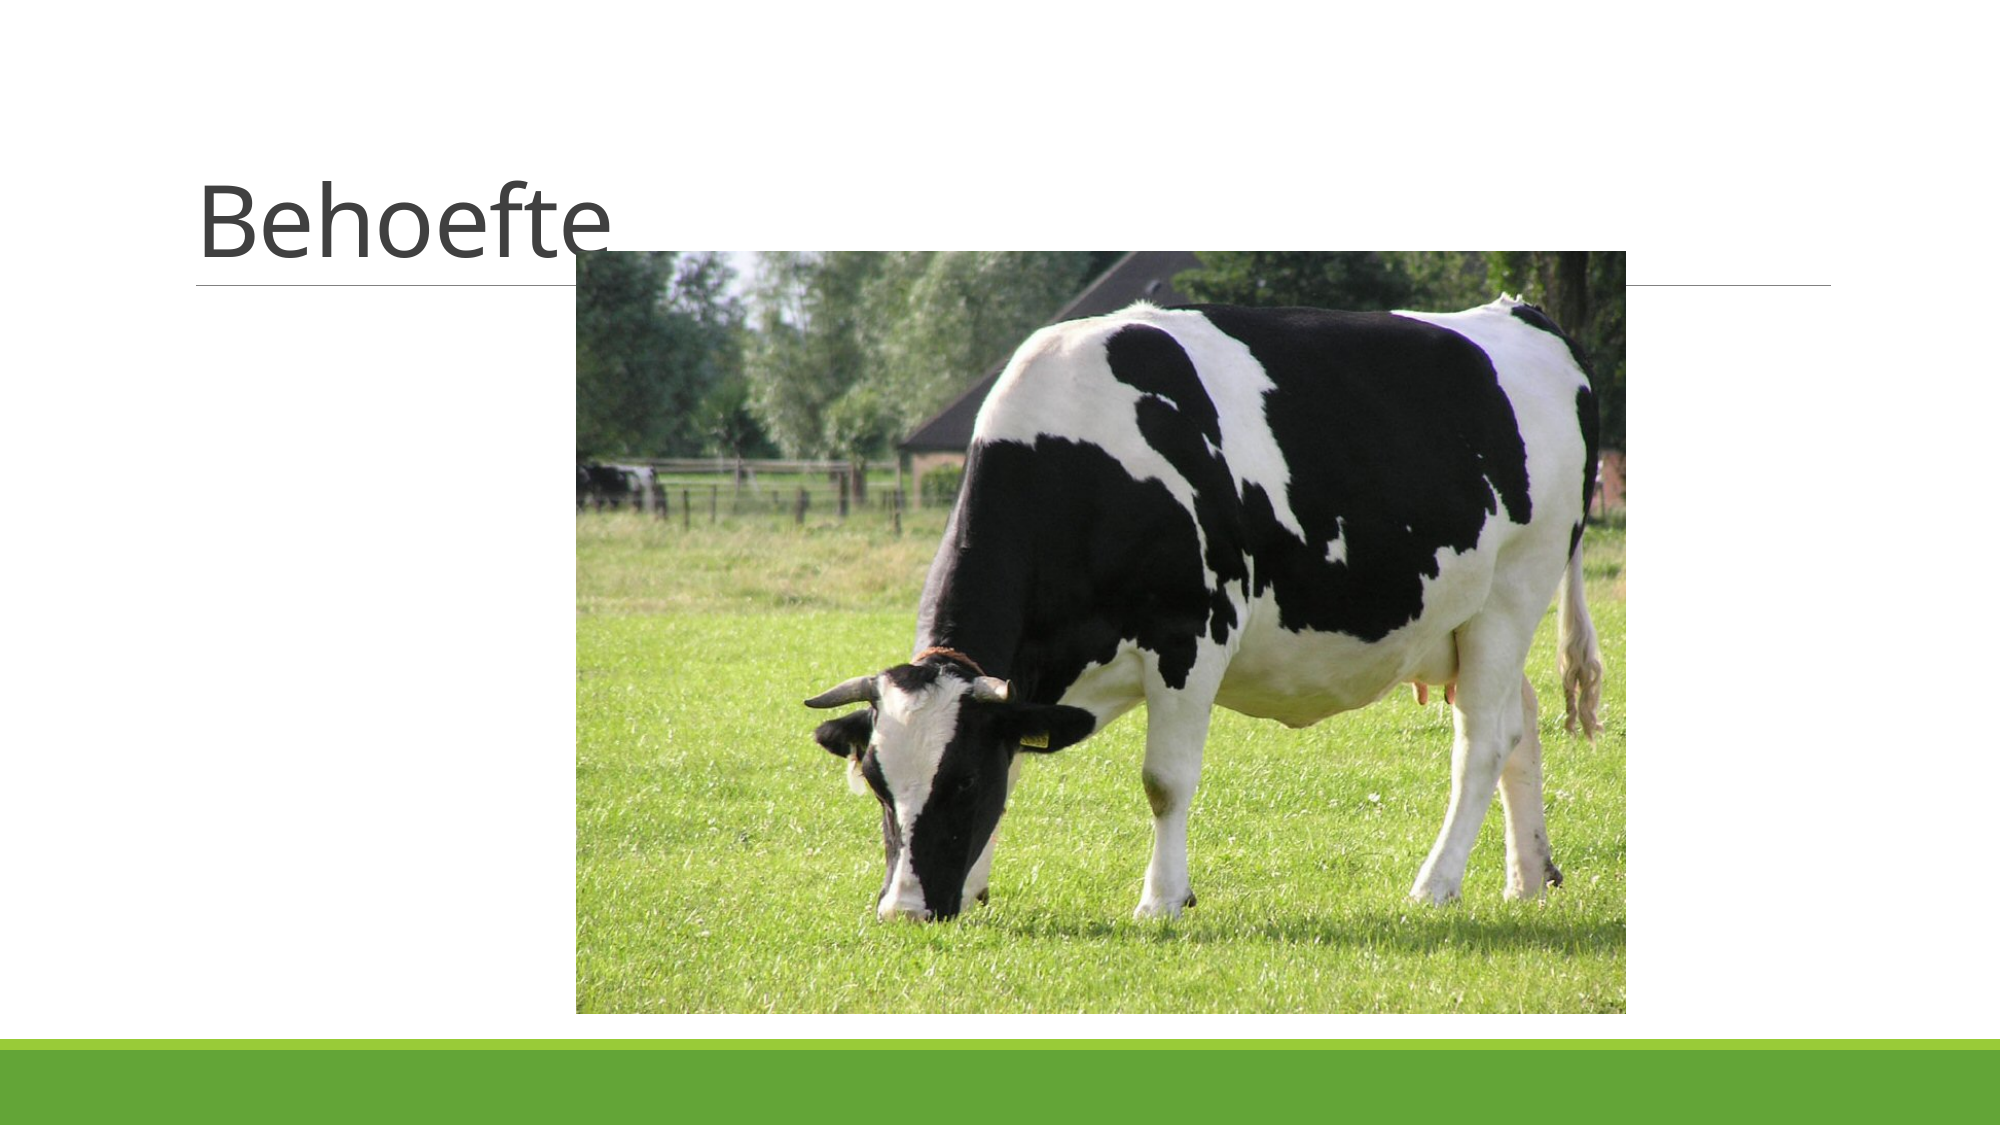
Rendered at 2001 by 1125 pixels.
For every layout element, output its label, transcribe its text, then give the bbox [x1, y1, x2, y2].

title Behoefte [180, 47, 1830, 285]
picture [575, 251, 1627, 1015]
